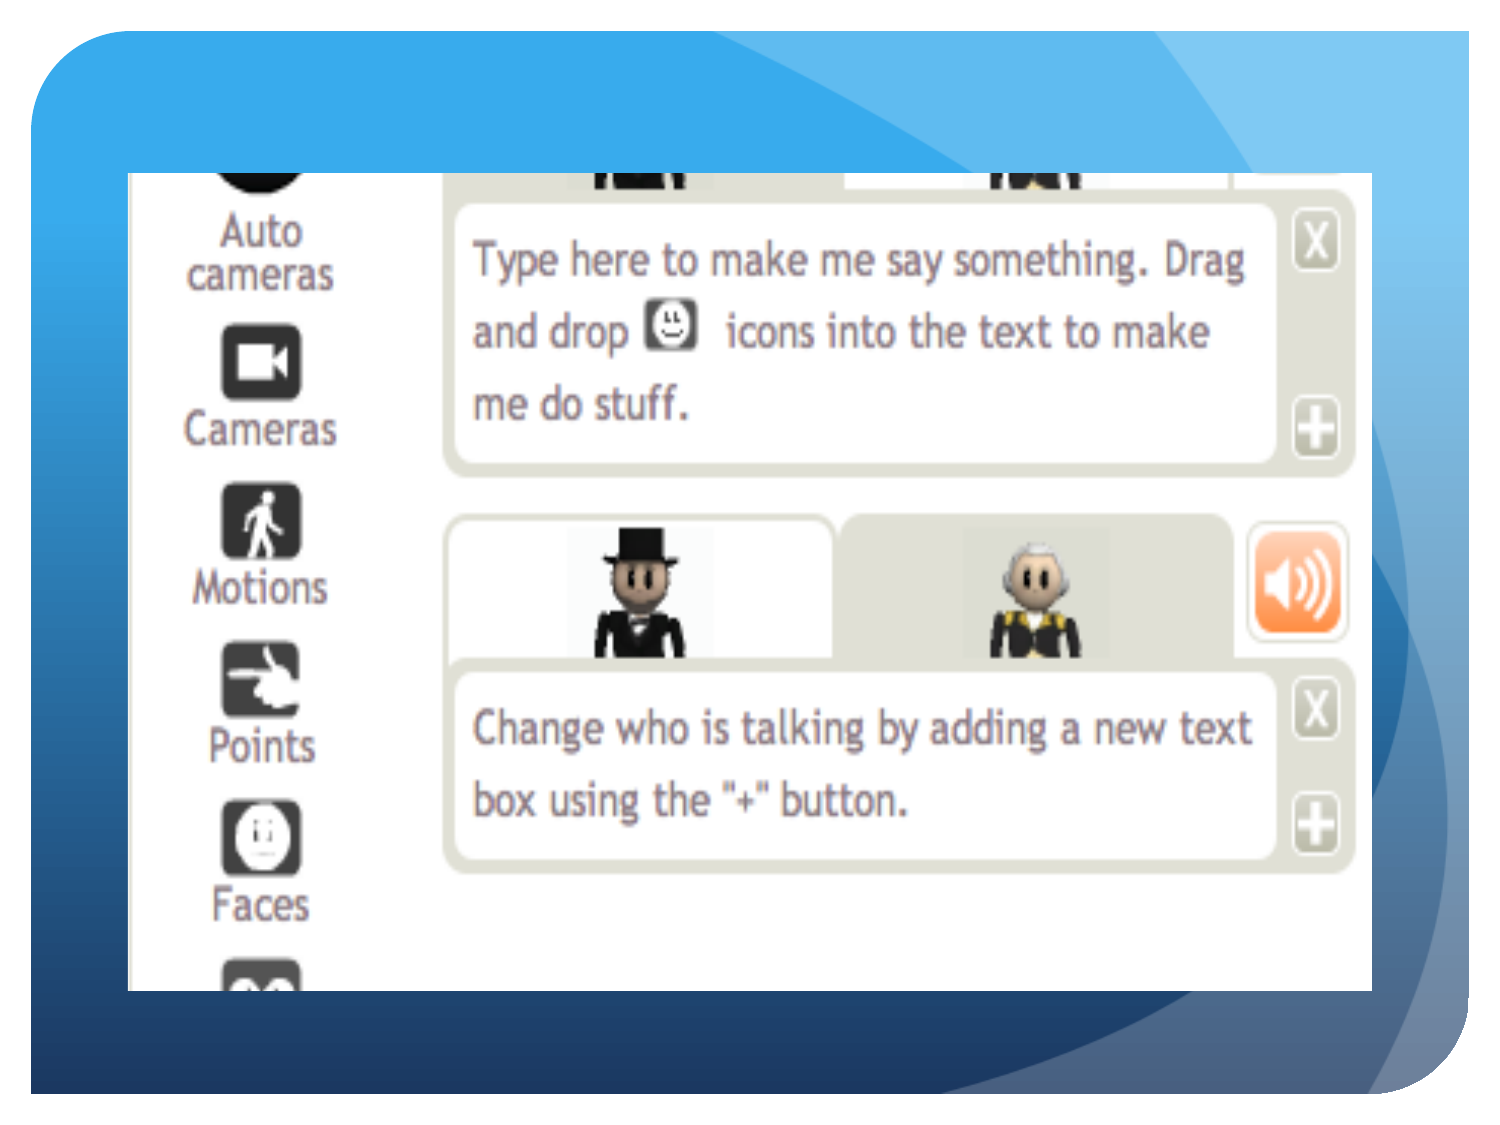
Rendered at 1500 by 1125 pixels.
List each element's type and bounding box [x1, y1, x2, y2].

list [127, 172, 1373, 991]
picture [24, 30, 1473, 1094]
